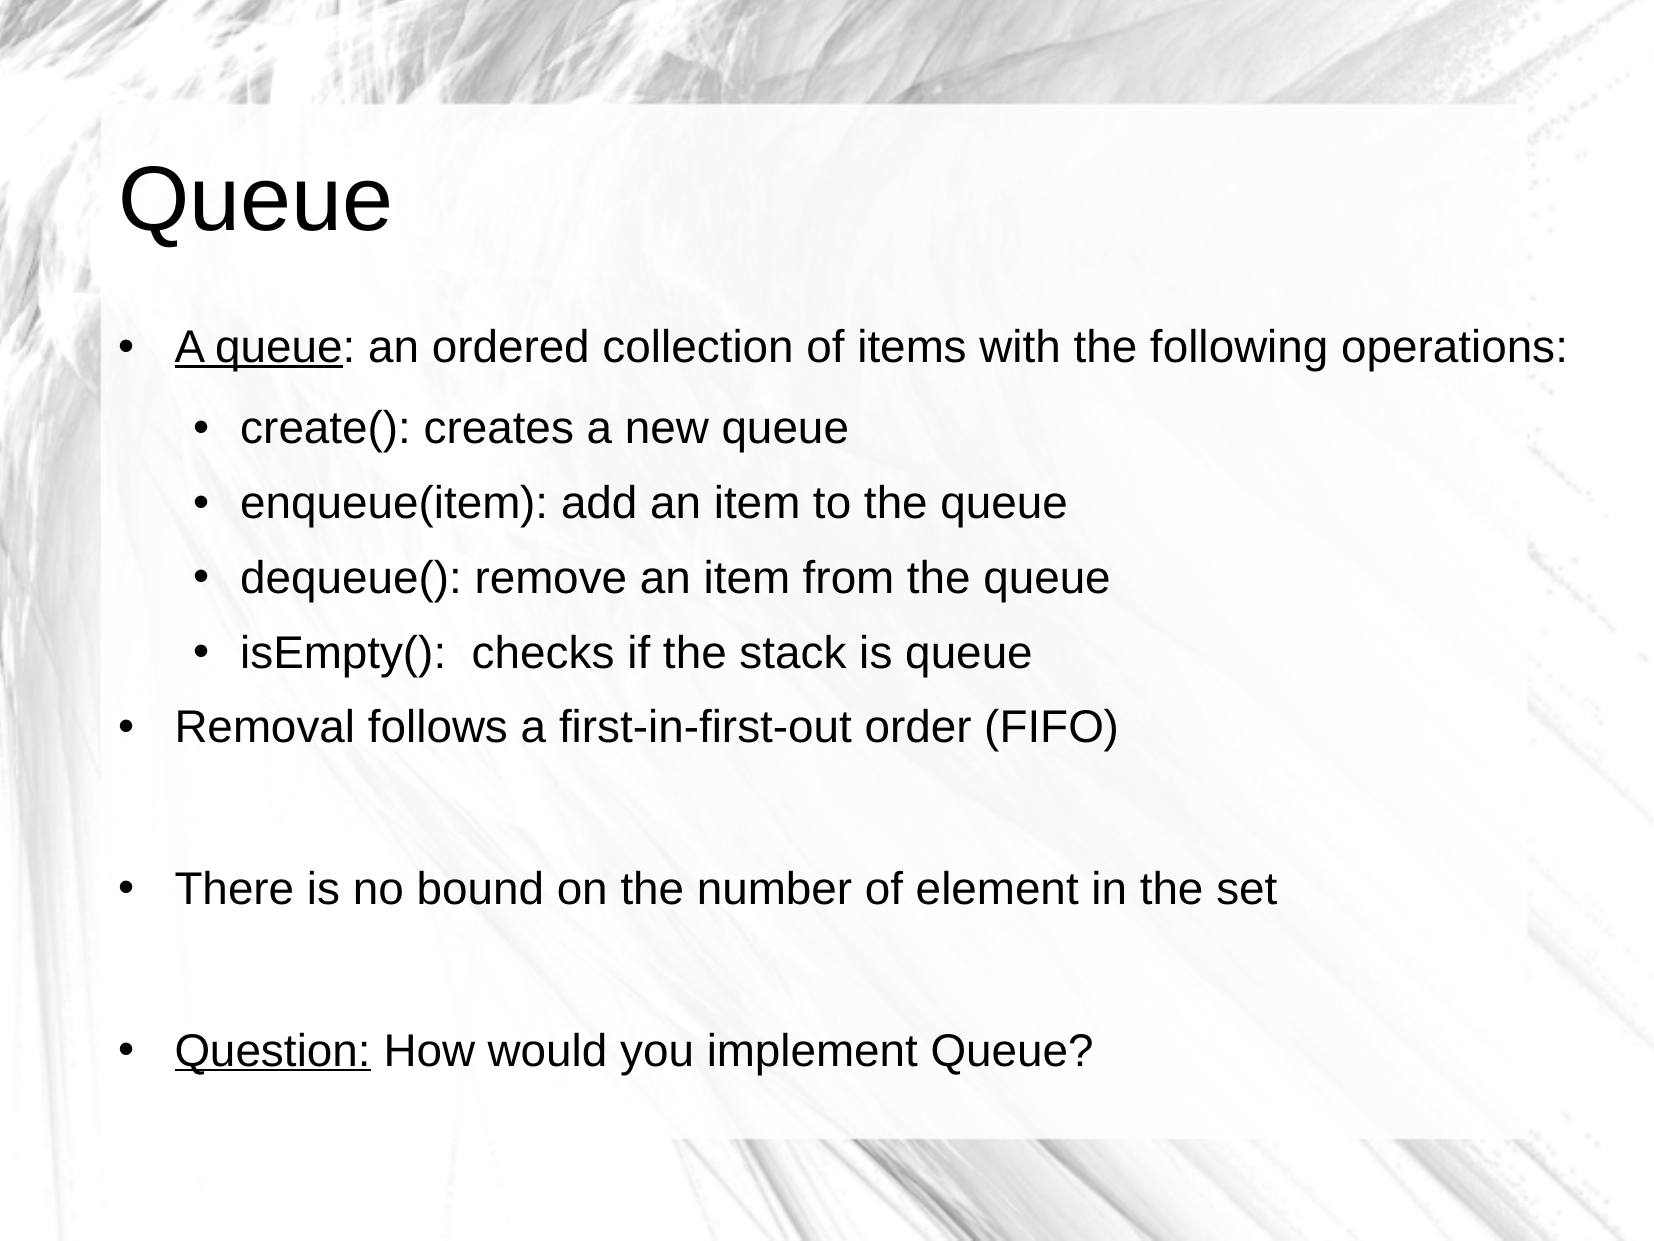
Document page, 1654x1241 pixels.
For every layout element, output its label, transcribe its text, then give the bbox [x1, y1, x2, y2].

picture [0, 0, 1654, 1241]
list A queue: an ordered collection of items with the following operations: create(): creates a new queue enqueue(item): add an item to the queue dequeue(): remove an item from the queue isEmpty(): checks if the stack is queue Removal follows a first-in-first-out order (FIFO) There is no bound on the number of element in the set Question: How would you implement Queue? [118, 319, 1571, 1109]
title Queue [118, 112, 1506, 281]
